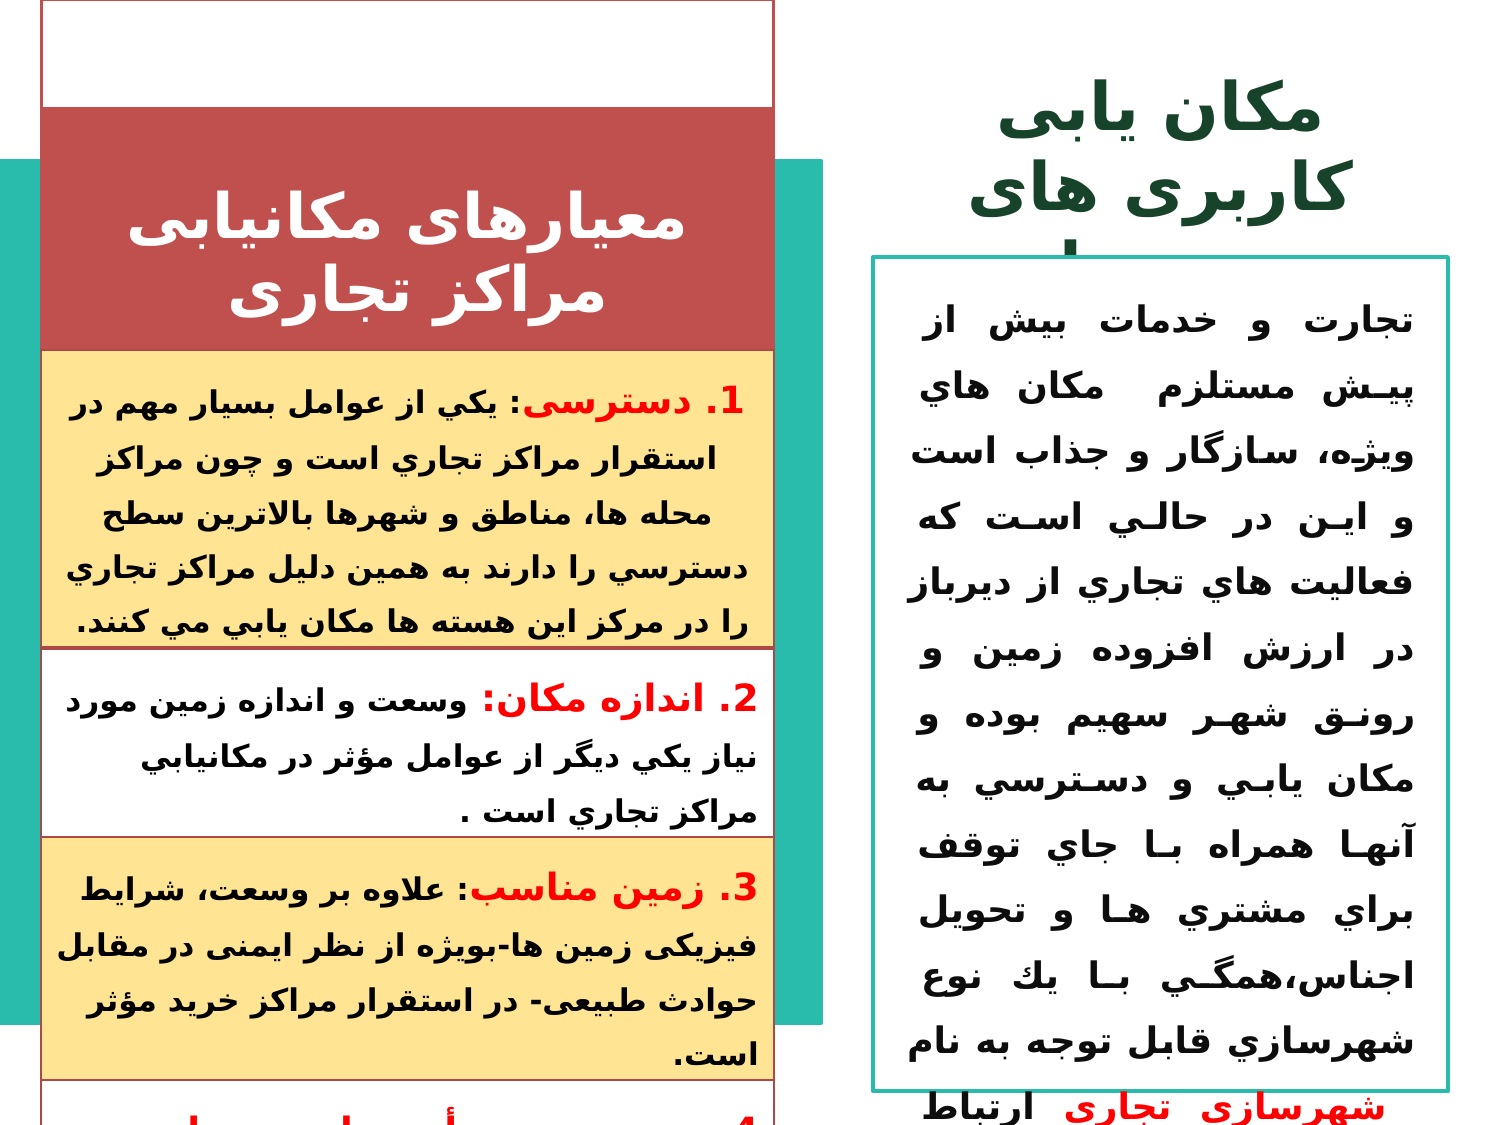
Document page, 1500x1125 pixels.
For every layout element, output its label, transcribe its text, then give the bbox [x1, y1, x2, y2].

text_box [871, 255, 1450, 1093]
text_box [0, 159, 40, 1025]
table_cell 4. دسترسی به تأسیسات زیربنایی: دسترسي به تأسیساتي مانند آب، برق و سیستم دفع فاضلاب در اين كاربري نیز مانند ساير كاربري ها، بويژه در محلات جديدالاحداث، تأثیر مي گذارد. [42, 1081, 773, 1125]
text_box مکان یابی کاربری های تجــــــــــاری [873, 56, 1448, 255]
table_cell معیارهای مکانیابی مراکز تجاری [43, 107, 772, 349]
text_box [0, 0, 40, 159]
table_header 1. دسترسی: يكي از عوامل بسیار مهم در استقرار مراكز تجاري است و چون مراكز محله ها، مناطق و شهرها بالاترين سطح دسترسي را دارند به همین دلیل مراكز تجاري را در مركز اين هسته ها مكان يابي مي كنند. [42, 351, 773, 646]
text_box تجارت و خدمات بیش از پیش مستلزم مكان هاي ويژه، سازگار و جذاب است و اين در حالي است كه فعالیت هاي تجاري از ديرباز در ارزش افزوده زمین و رونق شهر سهیم بوده و مكان يابي و دسترسي به آنها همراه با جاي توقف براي مشتري ها و تحويل اجناس،همگي با يك نوع شهرسازي قابل توجه به نام شهرسازي تجاري ارتباط میابد. 2 تا 5 درصد از سطح کاربری شهری به مراکز تجاری اختصاص دارد. این مراکز شامل خرده فروشي ها، عمده فروشي ها، دفاتر خصوصي، خدمات، بانك ها و هتل ها است. [890, 267, 1431, 1058]
table_header [43, 1, 772, 107]
table_cell 2. اندازه مکان: وسعت و اندازه زمین مورد نیاز يكي ديگر از عوامل مؤثر در مكانيابي مراكز تجاري است . [42, 650, 773, 836]
table_cell 3. زمین مناسب: علاوه بر وسعت، شرایط فیزیکی زمین ها-بویژه از نظر ایمنی در مقابل حوادث طبیعی- در استقرار مراكز خريد مؤثر است. [42, 838, 773, 1079]
text_box [0, 1025, 40, 1125]
text_box [775, 159, 823, 1025]
text_box [775, 0, 1500, 1125]
